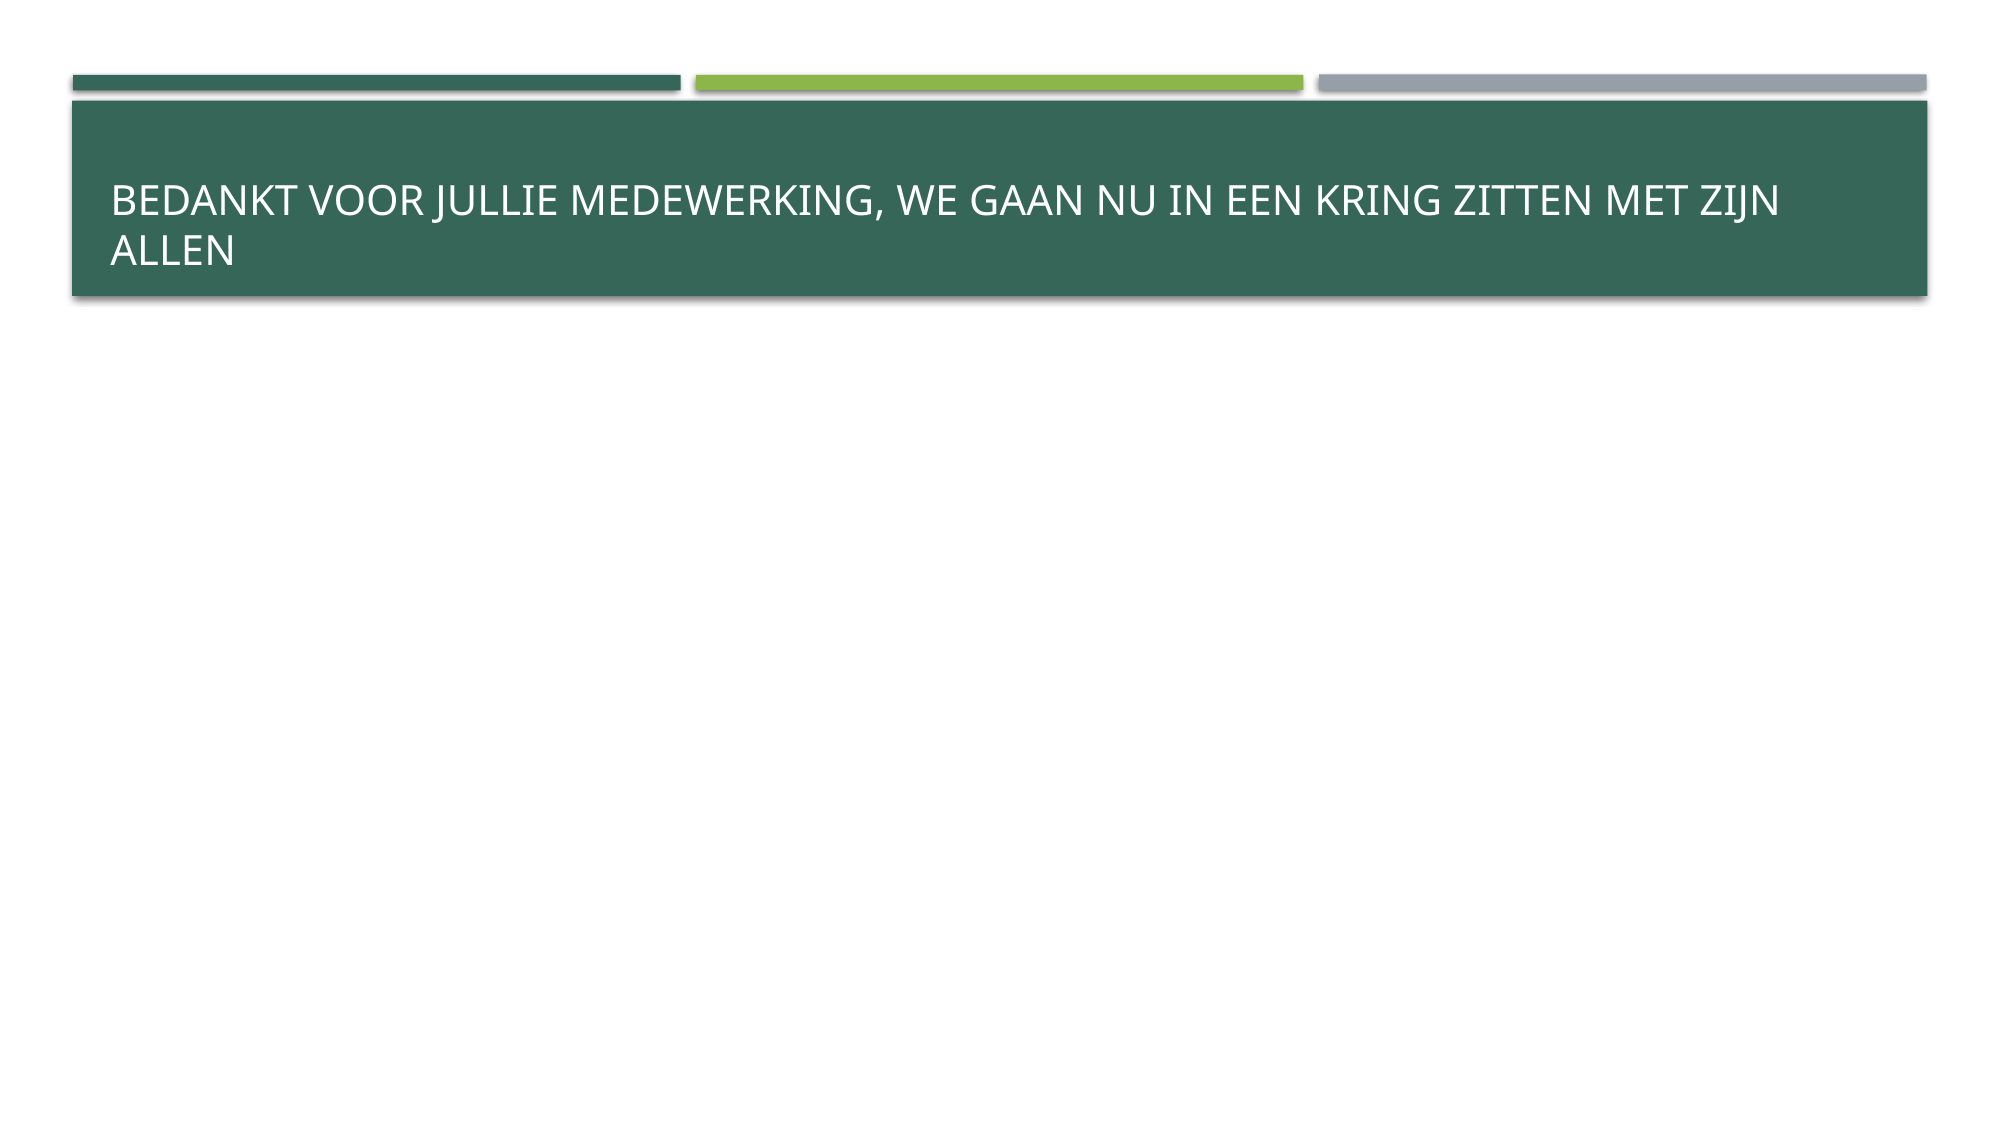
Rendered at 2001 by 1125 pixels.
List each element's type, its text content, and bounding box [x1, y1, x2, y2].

title Bedankt voor jullie medewerking, we gaan nu in een kring zitten met zijn allen [95, 115, 1905, 282]
